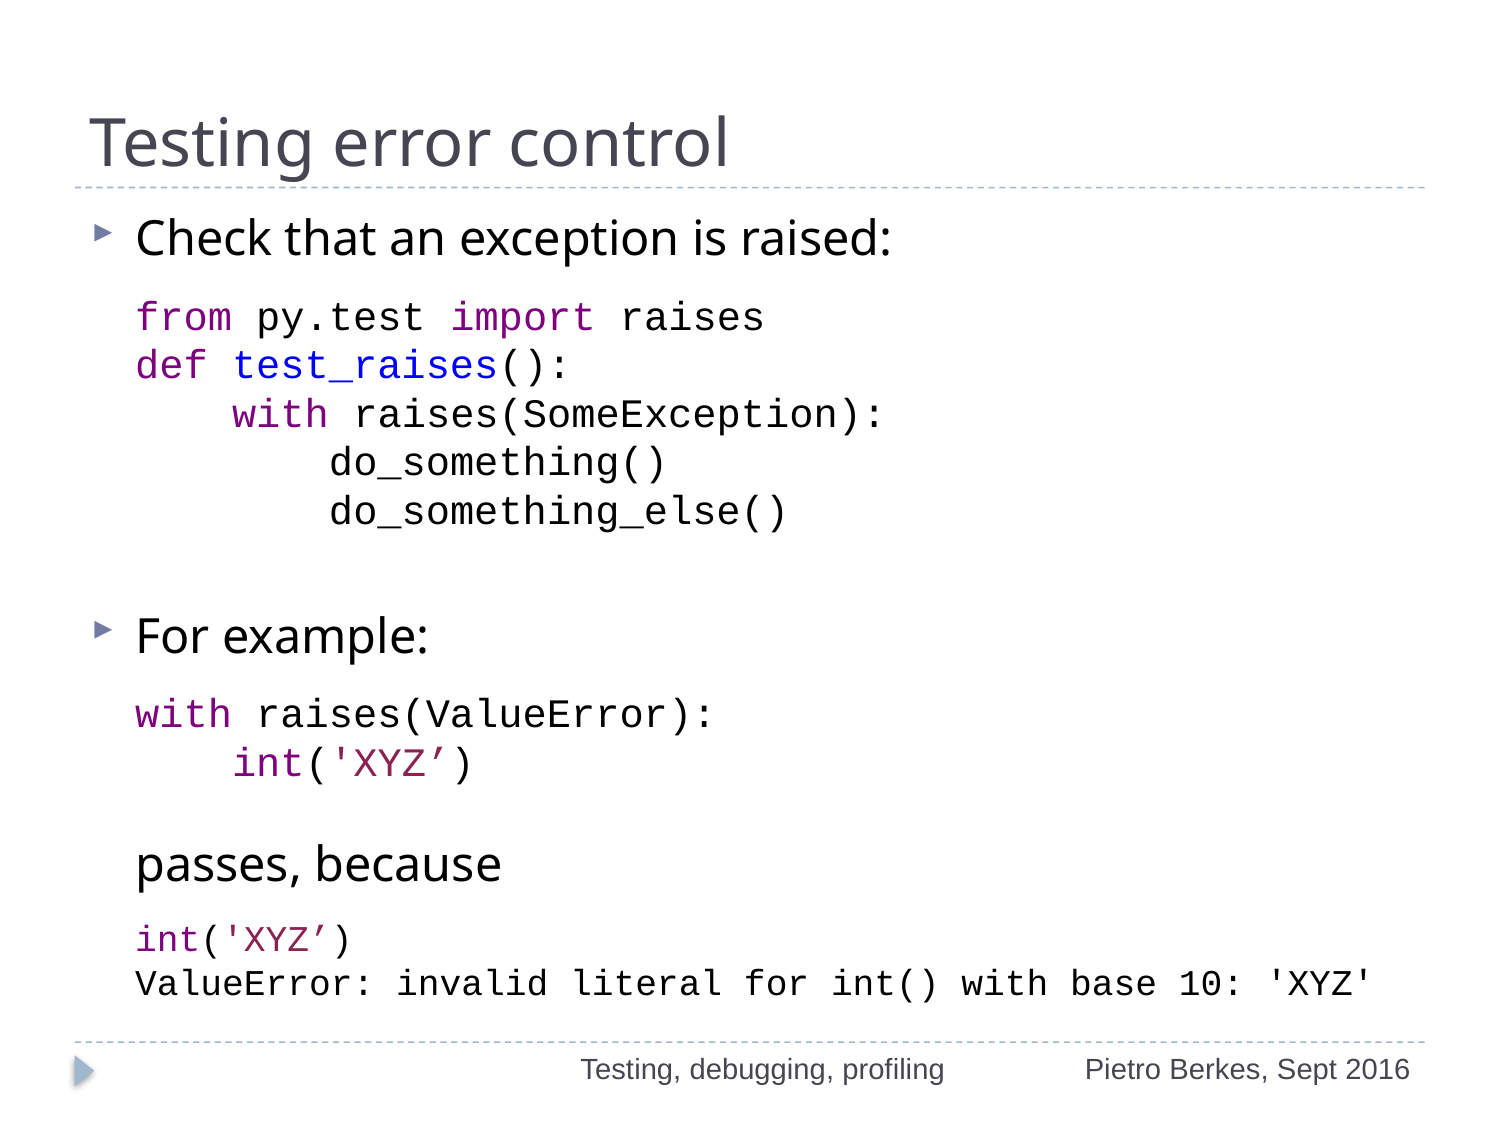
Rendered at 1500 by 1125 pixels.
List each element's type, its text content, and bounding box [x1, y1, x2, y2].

title Testing error control [75, 24, 1425, 188]
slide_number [1050, 1042, 1426, 1103]
list Check that an exception is raised: from py.test import raises def test_raises(): with raises(SomeException): do_something() do_something_else() For example: with raises(ValueError): int('XYZ’) passes, because int('XYZ’) ValueError: invalid literal for int() with base 10: 'XYZ' [76, 200, 1459, 1010]
footer Testing, debugging, profiling [475, 1042, 1050, 1103]
